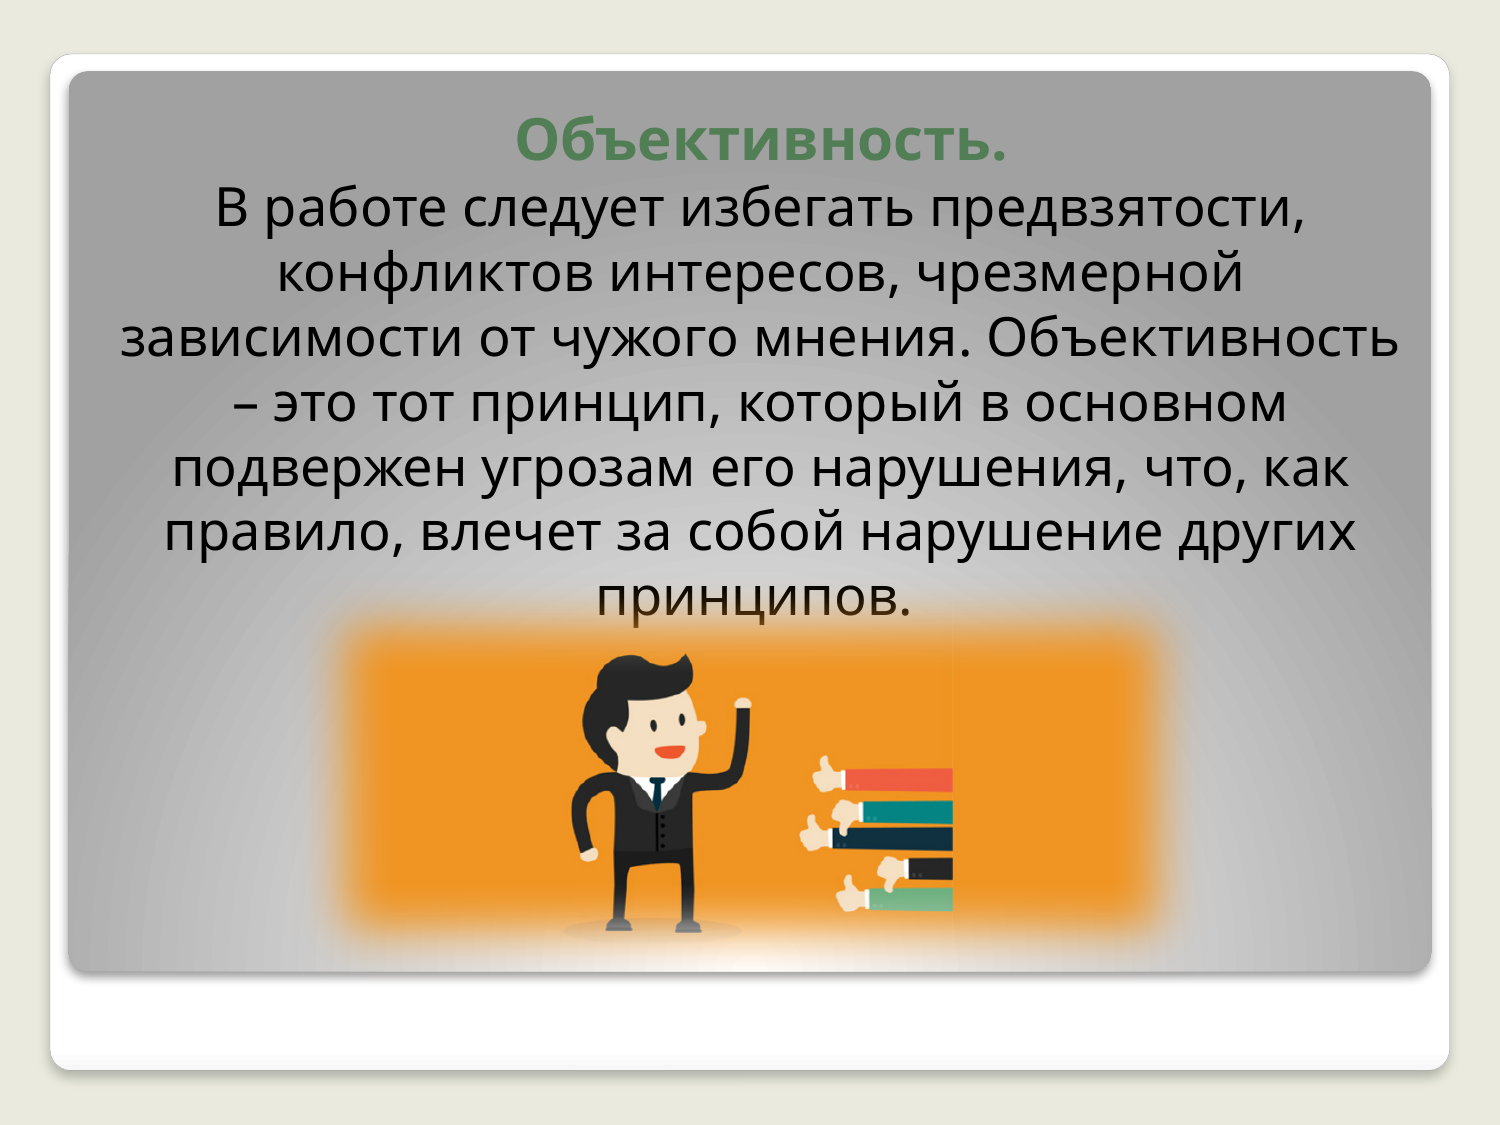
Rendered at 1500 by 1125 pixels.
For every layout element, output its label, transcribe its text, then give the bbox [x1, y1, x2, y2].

picture [292, 573, 1208, 981]
list Объективность. В работе следует избегать предвзятости, конфликтов интересов, чрезмерной зависимости от чужого мнения. Объективность – это тот принцип, который в основном подвержен угрозам его нарушения, что, как правило, влечет за собой нарушение других принципов. [82, 86, 1425, 680]
